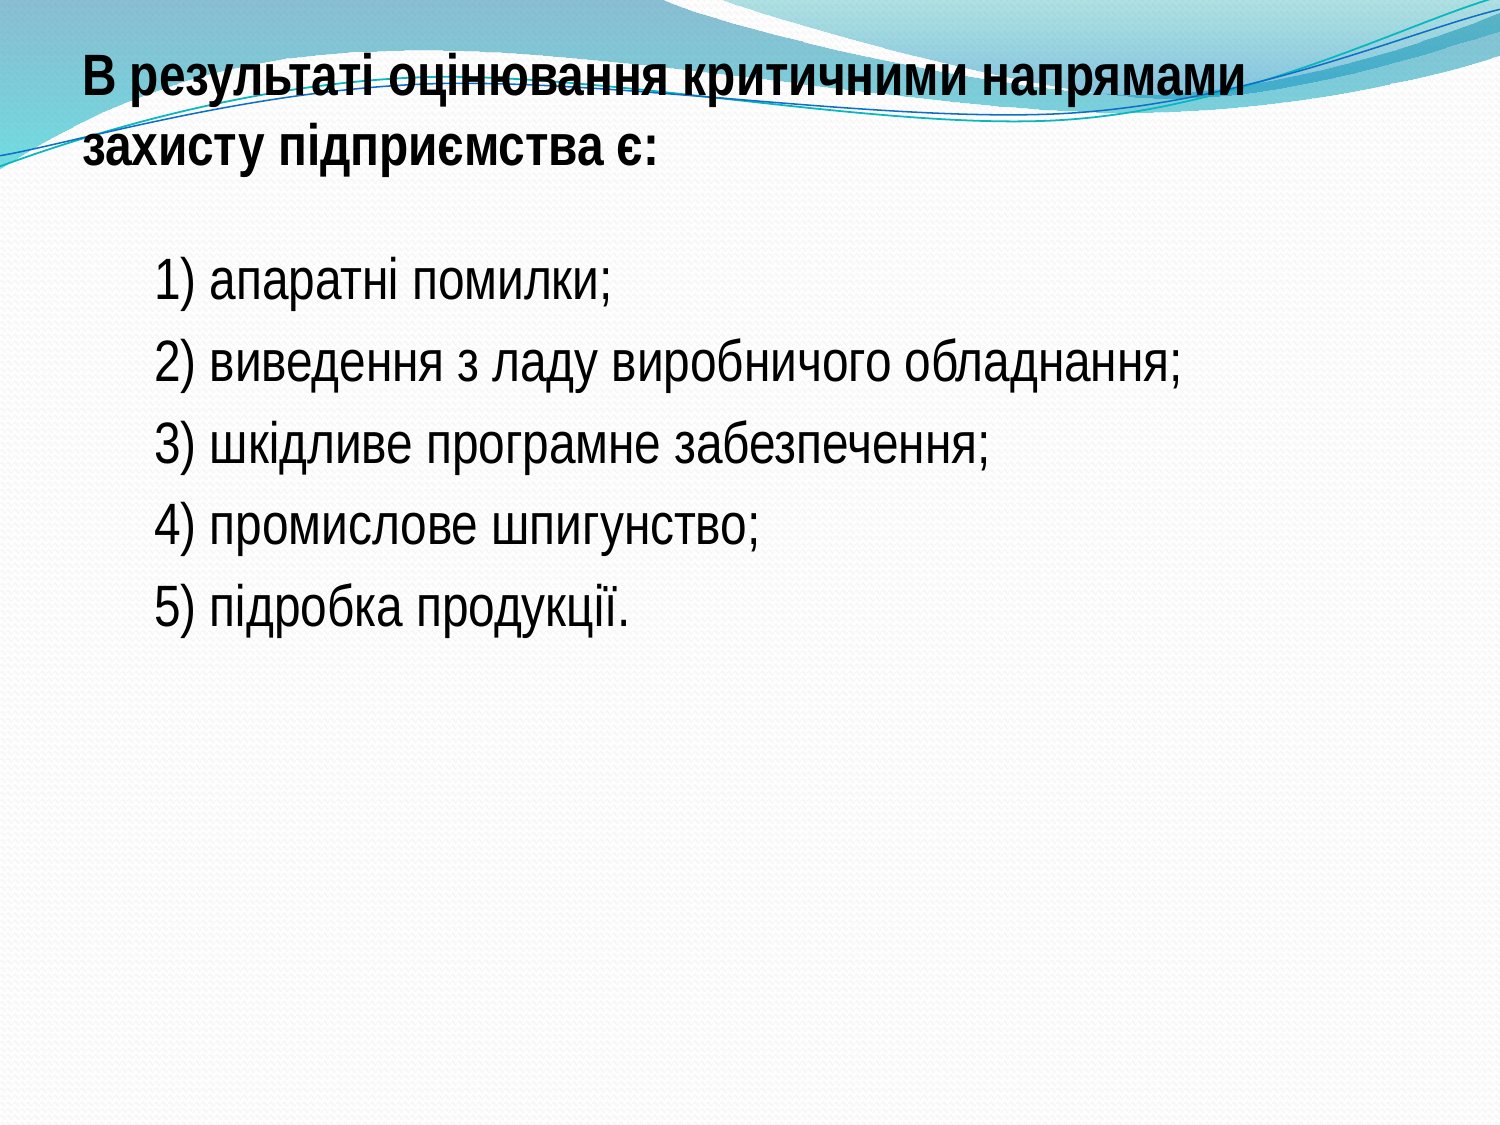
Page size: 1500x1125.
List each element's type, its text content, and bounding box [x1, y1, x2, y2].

list 1) апаратні помилки; 2) виведення з ладу виробничого обладнання; 3) шкідливе програмне забезпечення; 4) промислове шпигунство; 5) підробка продукції. [75, 234, 1425, 1038]
title В результаті оцінювання критичними напрямами захисту підприємства є: [82, 0, 1432, 178]
